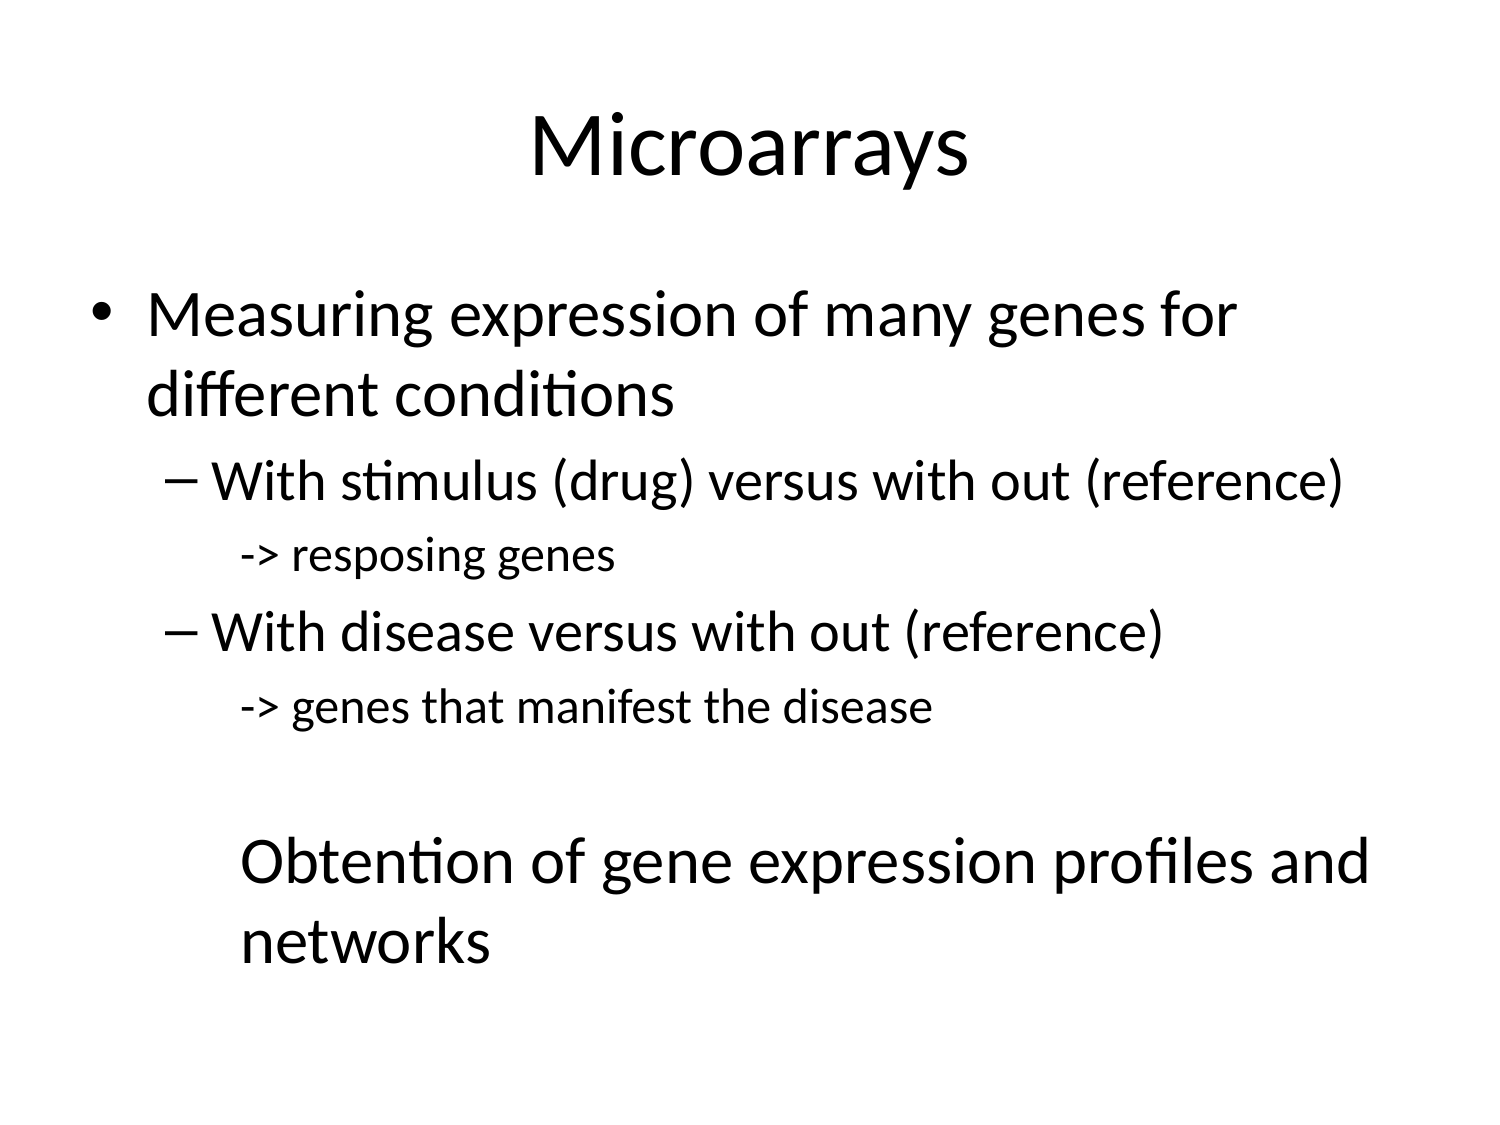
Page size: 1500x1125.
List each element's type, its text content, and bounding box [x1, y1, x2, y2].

title Microarrays [75, 45, 1425, 233]
list Measuring expression of many genes for different conditions With stimulus (drug) versus with out (reference) -> resposing genes With disease versus with out (reference) -> genes that manifest the disease Obtention of gene expression profiles and networks [75, 262, 1425, 1005]
